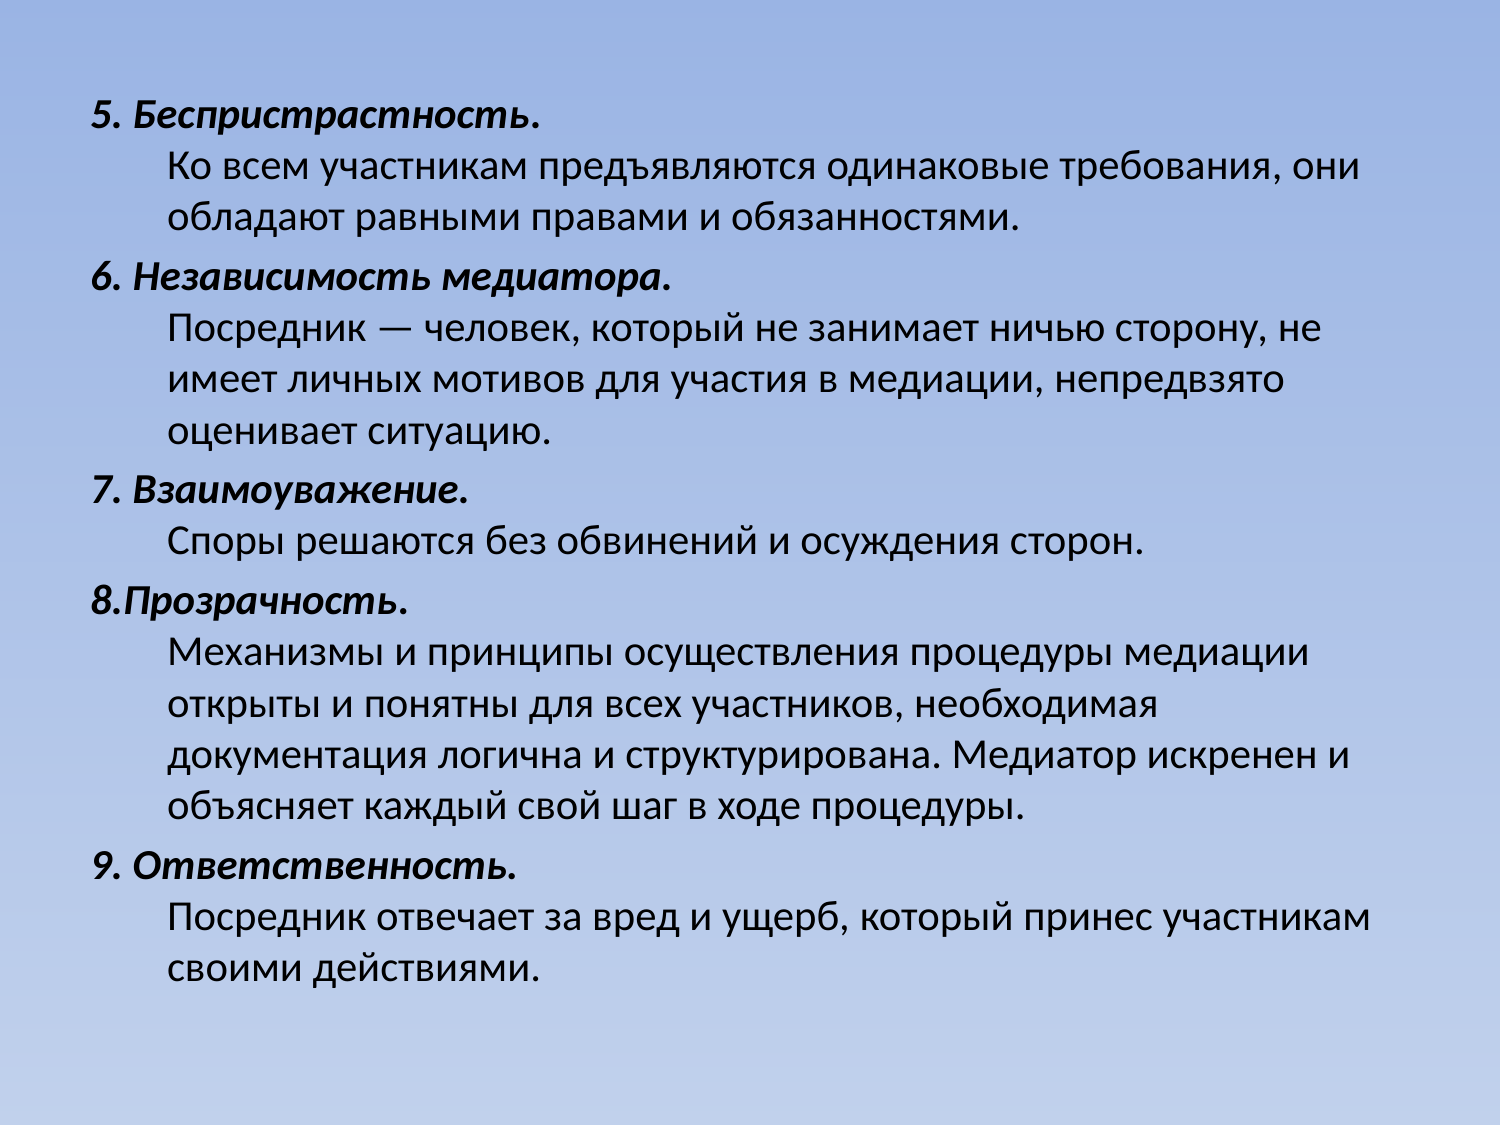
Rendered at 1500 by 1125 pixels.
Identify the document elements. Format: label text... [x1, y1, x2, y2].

list 5. Беспристрастность. Ко всем участникам предъявляются одинаковые требования, они обладают равными правами и обязанностями. 6. Независимость медиатора. Посредник — человек, который не занимает ничью сторону, не имеет личных мотивов для участия в медиации, непредвзято оценивает ситуацию. 7. Взаимоуважение. Споры решаются без обвинений и осуждения сторон. 8.Прозрачность. Механизмы и принципы осуществления процедуры медиации открыты и понятны для всех участников, необходимая документация логична и структурирована. Медиатор искренен и объясняет каждый свой шаг в ходе процедуры. 9. Ответственность. Посредник отвечает за вред и ущерб, который принес участникам своими действиями. [75, 78, 1425, 1005]
